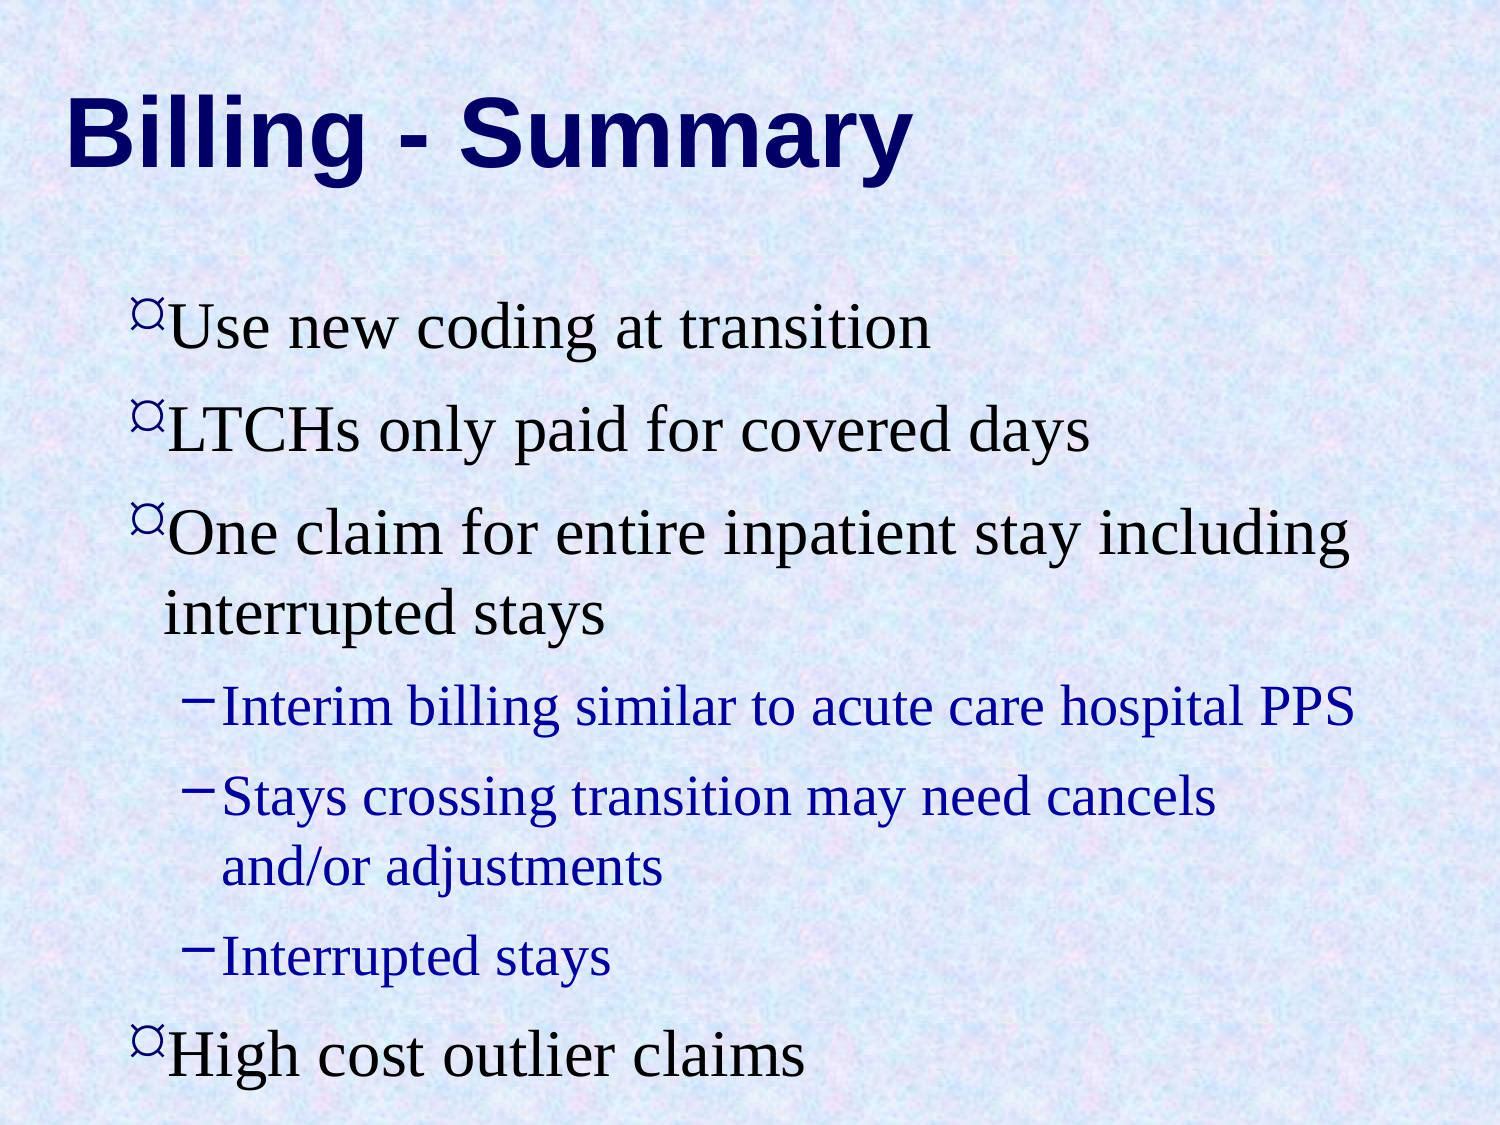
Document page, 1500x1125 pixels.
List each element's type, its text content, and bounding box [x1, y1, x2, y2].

list Use new coding at transition LTCHs only paid for covered days One claim for entire inpatient stay including interrupted stays Interim billing similar to acute care hospital PPS Stays crossing transition may need cancels and/or adjustments Interrupted stays High cost outlier claims [112, 275, 1375, 1050]
title Billing - Summary [50, 37, 1450, 238]
